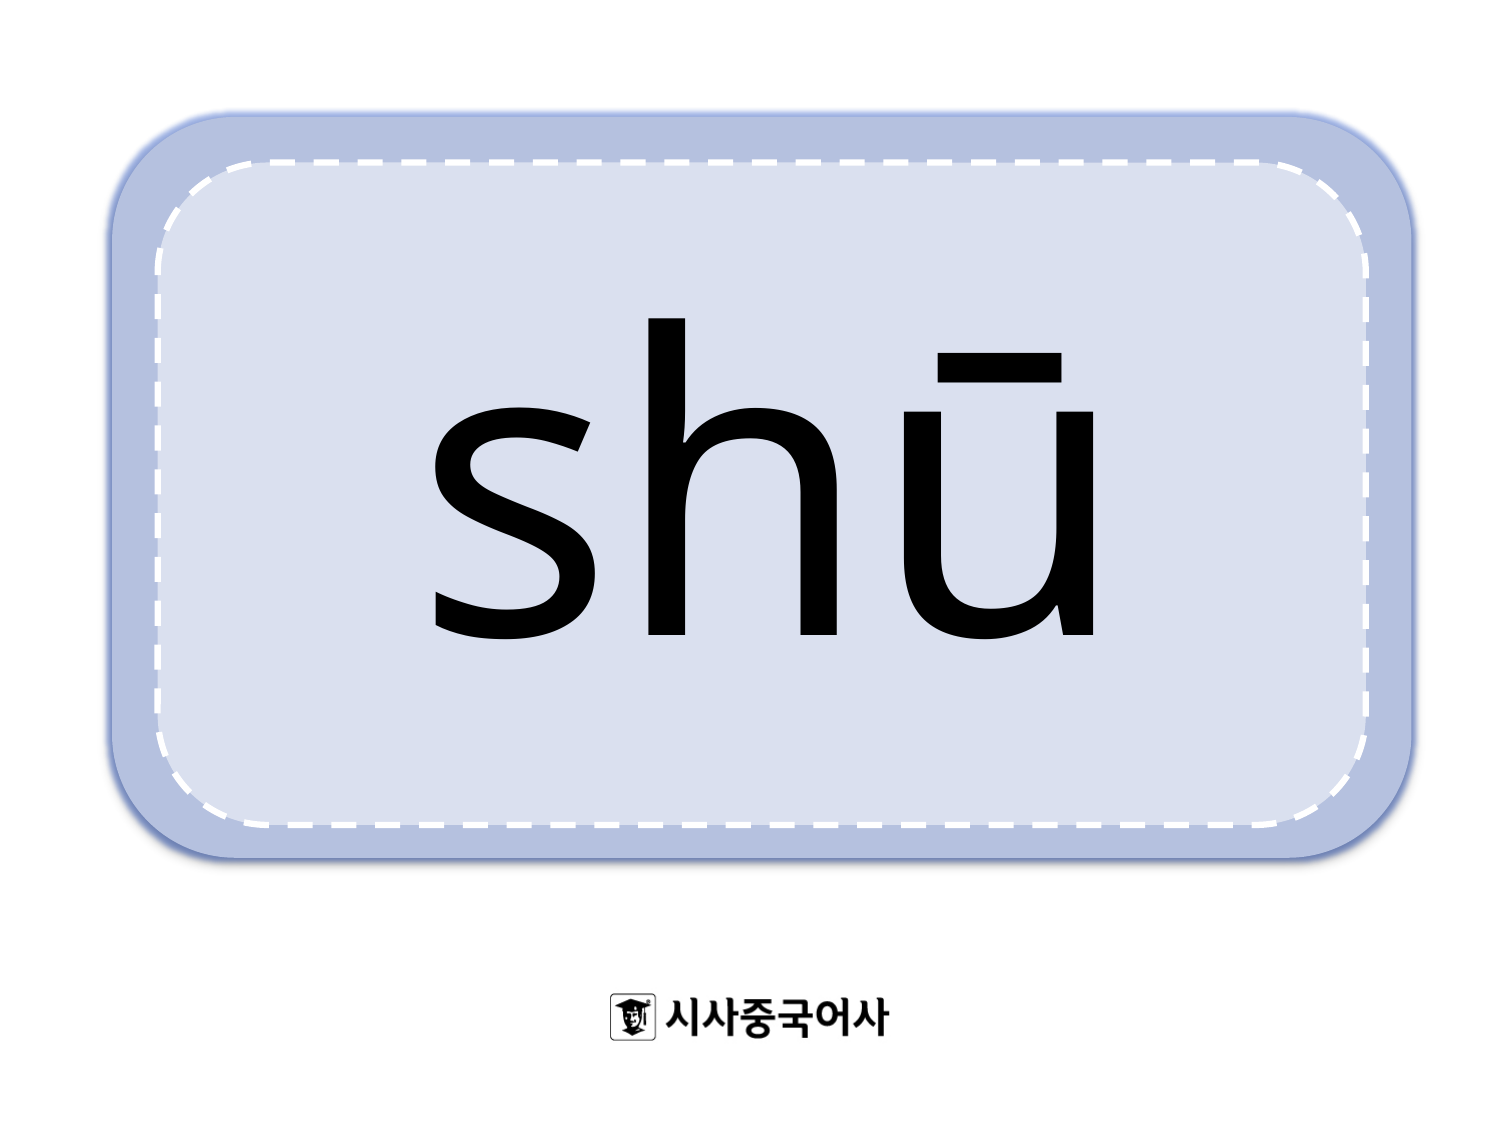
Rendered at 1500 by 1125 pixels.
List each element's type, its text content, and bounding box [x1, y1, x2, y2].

picture [602, 987, 898, 1047]
text_box shū [167, 137, 1376, 800]
